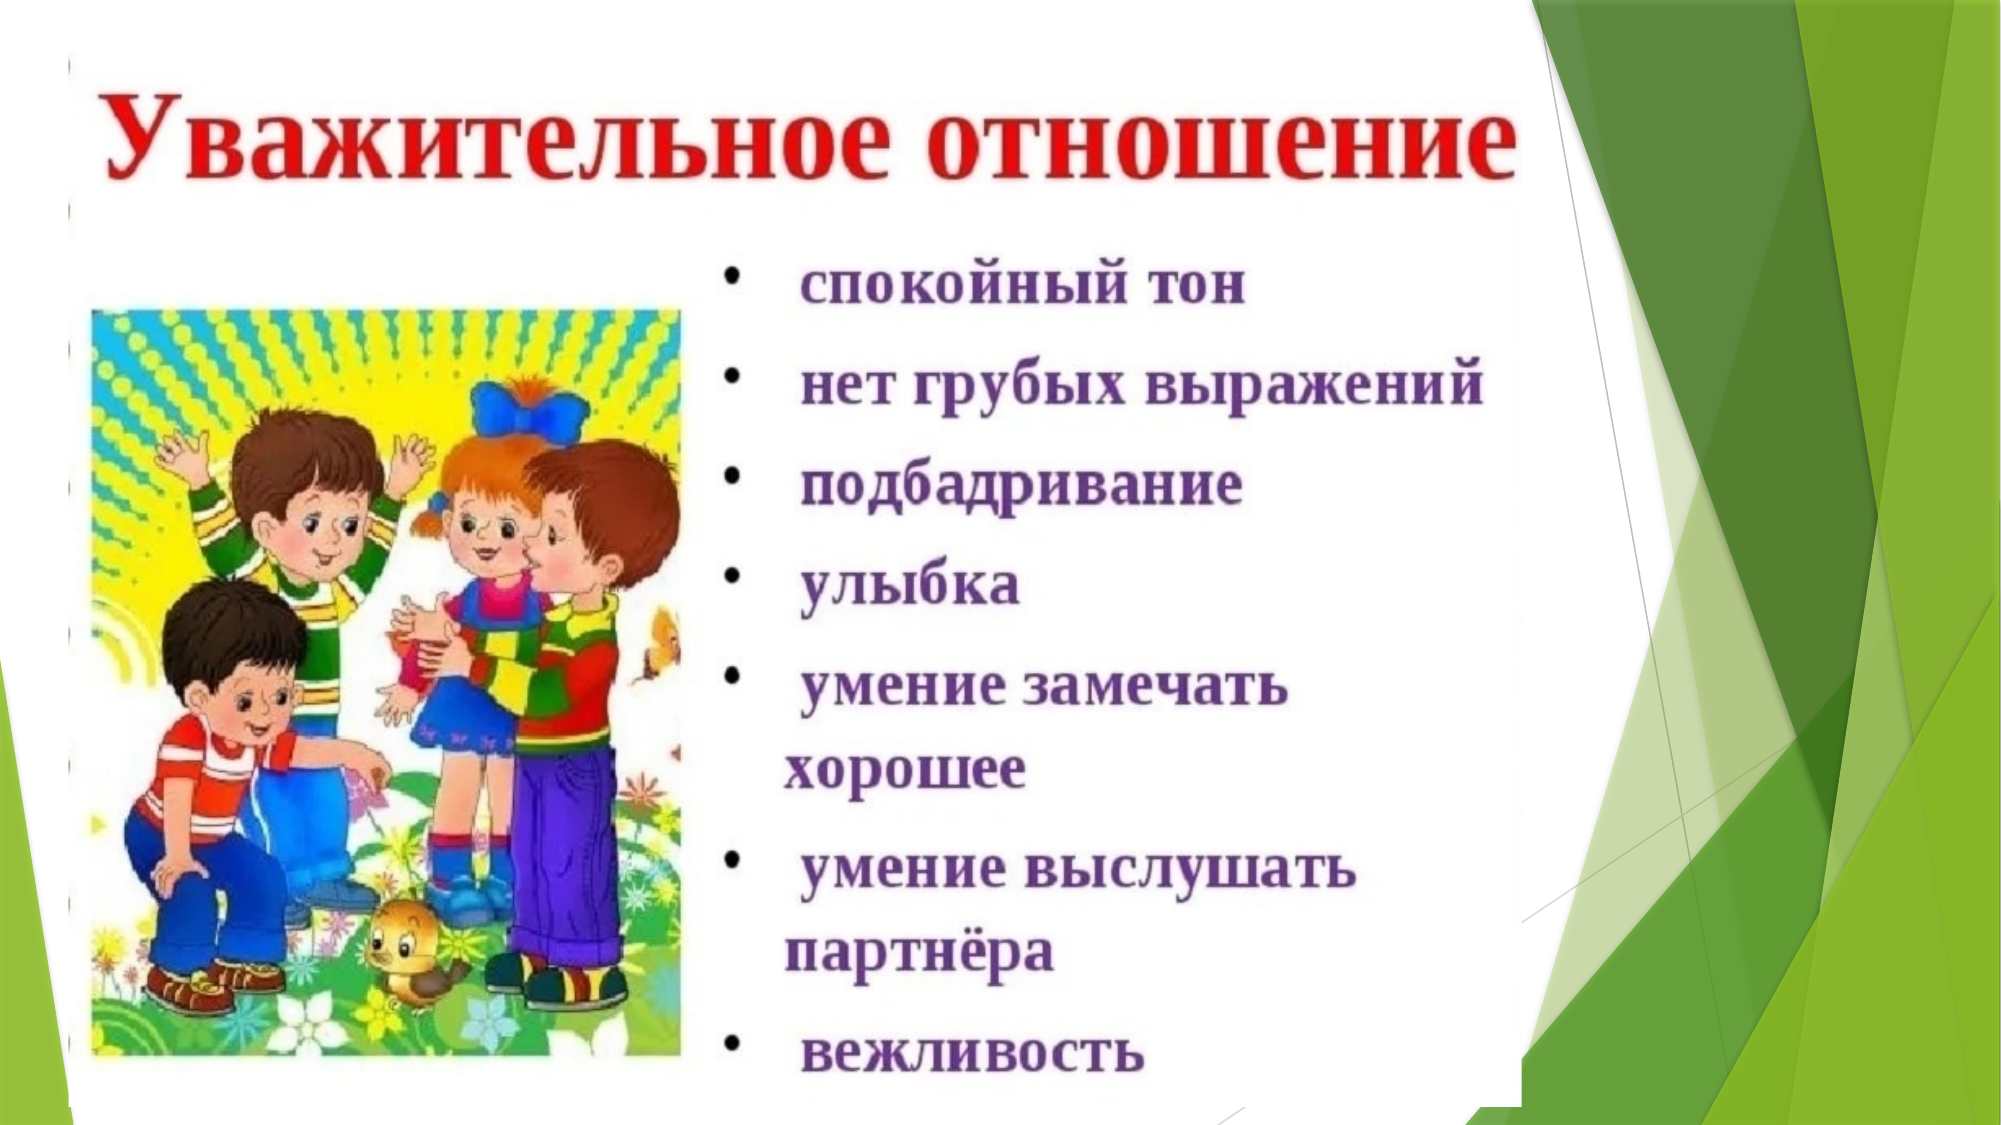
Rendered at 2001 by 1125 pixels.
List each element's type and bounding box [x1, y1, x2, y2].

picture [67, 51, 1523, 1107]
